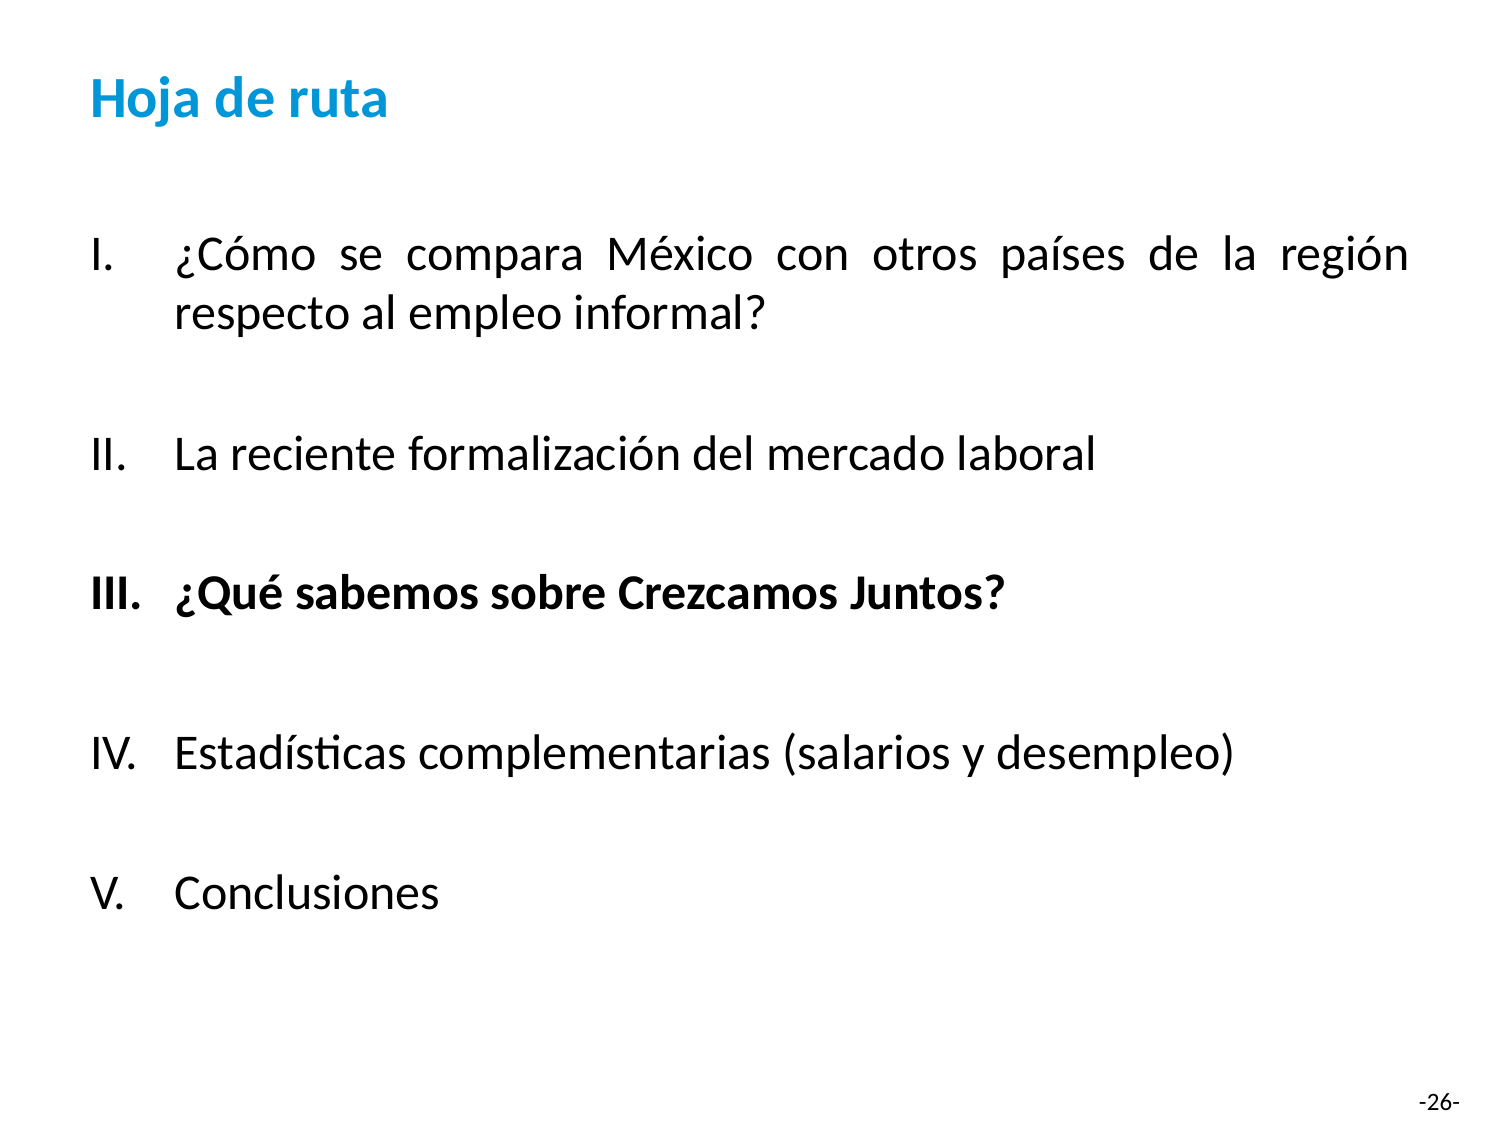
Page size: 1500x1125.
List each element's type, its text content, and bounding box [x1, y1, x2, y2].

list ¿Cómo se compara México con otros países de la región respecto al empleo informal? La reciente formalización del mercado laboral ¿Qué sabemos sobre Crezcamos Juntos? Estadísticas complementarias (salarios y desempleo) Conclusiones [75, 212, 1425, 993]
slide_number -26- [1125, 1077, 1475, 1125]
title Hoja de ruta [75, 0, 1425, 188]
